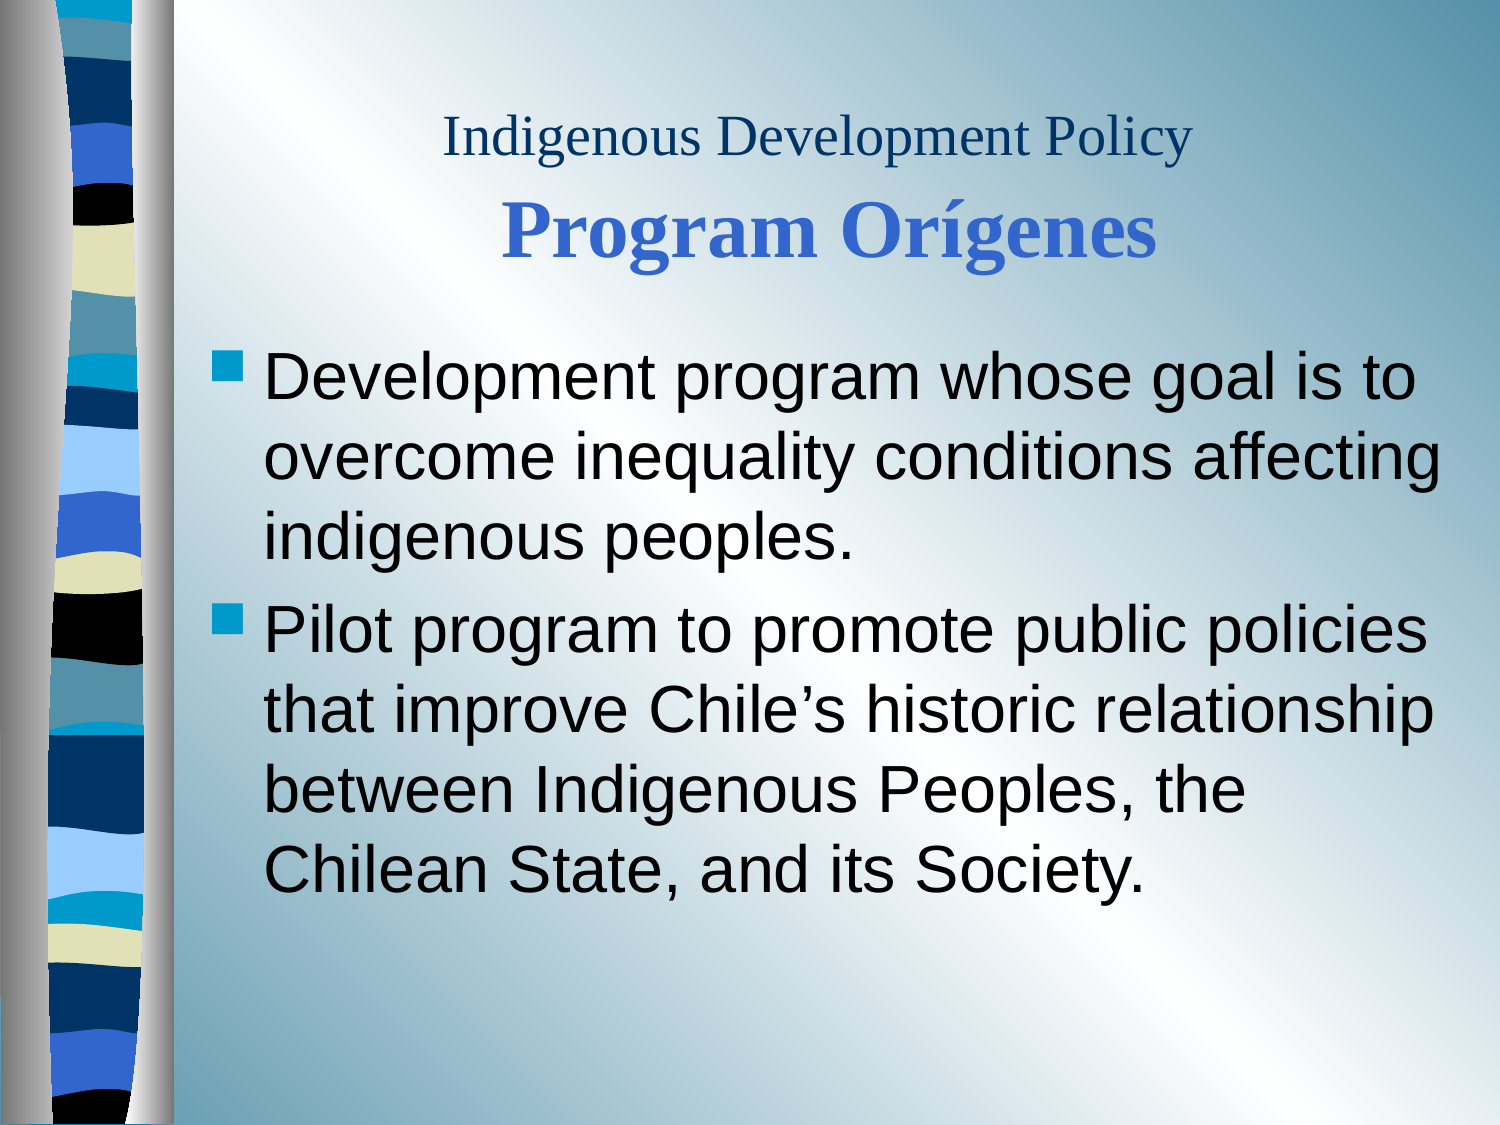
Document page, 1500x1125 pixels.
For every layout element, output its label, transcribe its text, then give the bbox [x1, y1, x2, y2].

title Indigenous Development Policy Program Orígenes [192, 74, 1468, 263]
list Development program whose goal is to overcome inequality conditions affecting indigenous peoples. Pilot program to promote public policies that improve Chile’s historic relationship between Indigenous Peoples, the Chilean State, and its Society. [192, 324, 1468, 1001]
